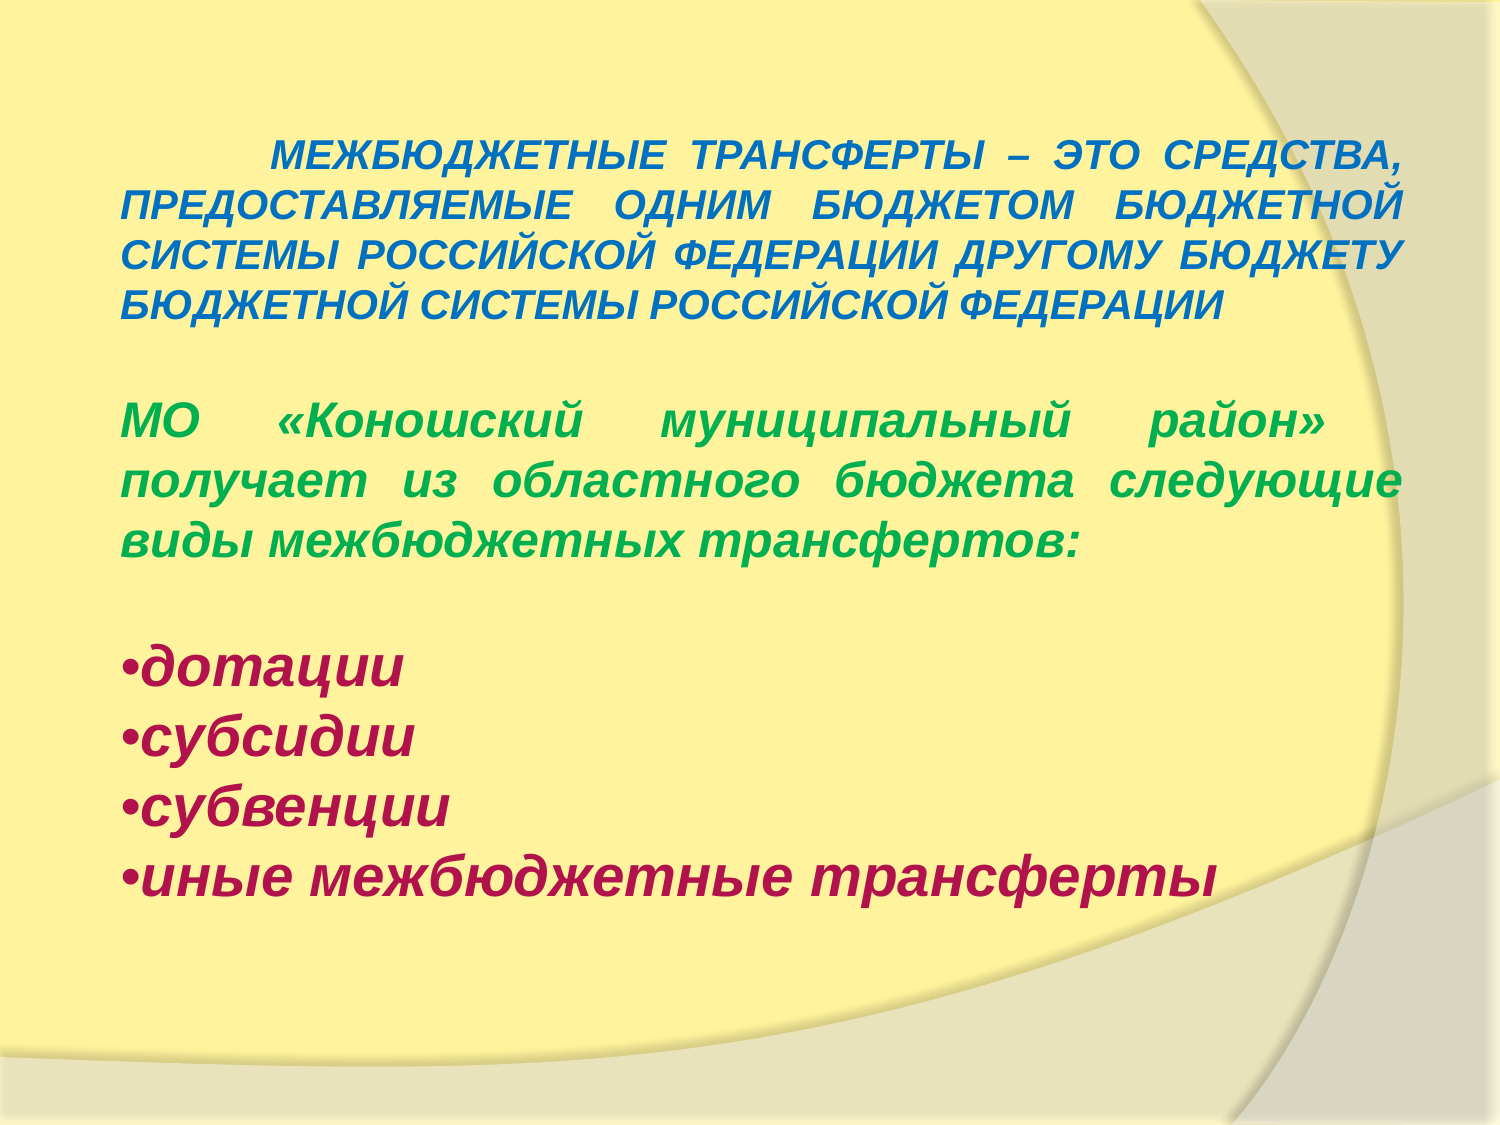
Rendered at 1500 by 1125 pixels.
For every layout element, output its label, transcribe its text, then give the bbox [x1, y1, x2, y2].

text_box МЕЖБЮДЖЕТНЫЕ ТРАНСФЕРТЫ – ЭТО СРЕДСТВА, ПРЕДОСТАВЛЯЕМЫЕ ОДНИМ БЮДЖЕТОМ БЮДЖЕТНОЙ СИСТЕМЫ РОССИЙСКОЙ ФЕДЕРАЦИИ ДРУГОМУ БЮДЖЕТУ БЮДЖЕТНОЙ СИСТЕМЫ РОССИЙСКОЙ ФЕДЕРАЦИИ МО «Коношский муниципальный район» получает из областного бюджета следующие виды межбюджетных трансфертов: •дотации •субсидии •субвенции •иные межбюджетные трансферты [105, 70, 1418, 916]
